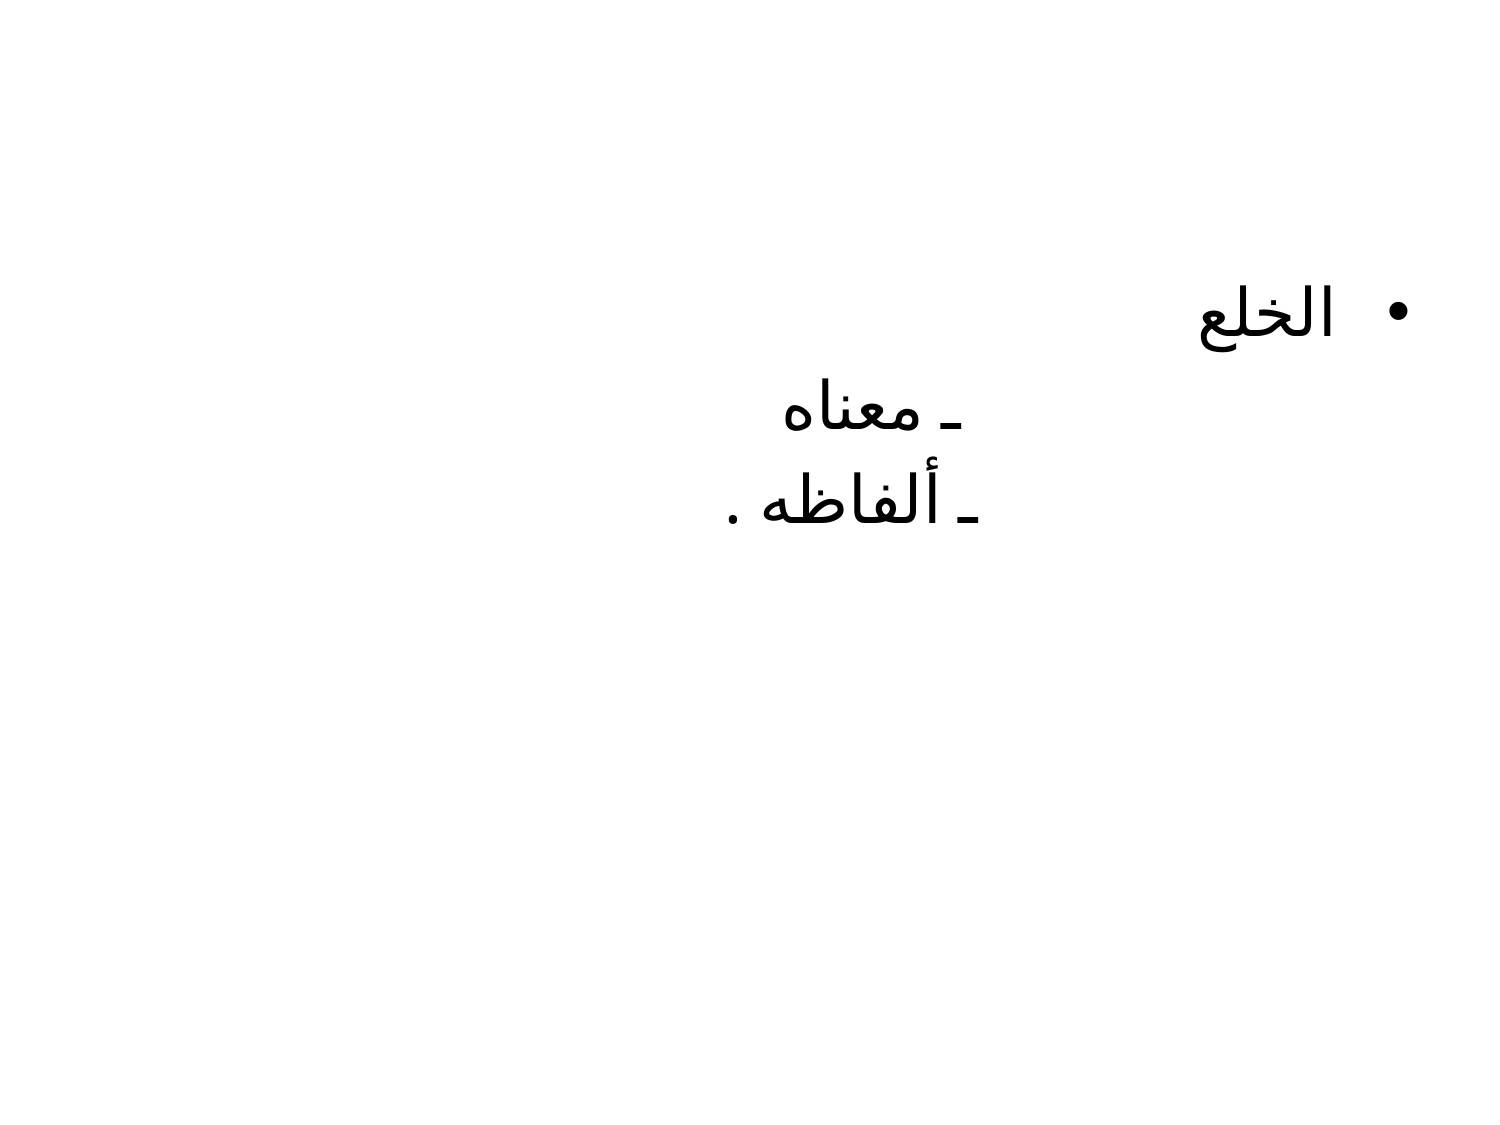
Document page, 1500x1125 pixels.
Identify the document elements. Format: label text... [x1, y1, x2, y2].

list الخلع ـ معناه ـ ألفاظه . [75, 262, 1425, 1005]
